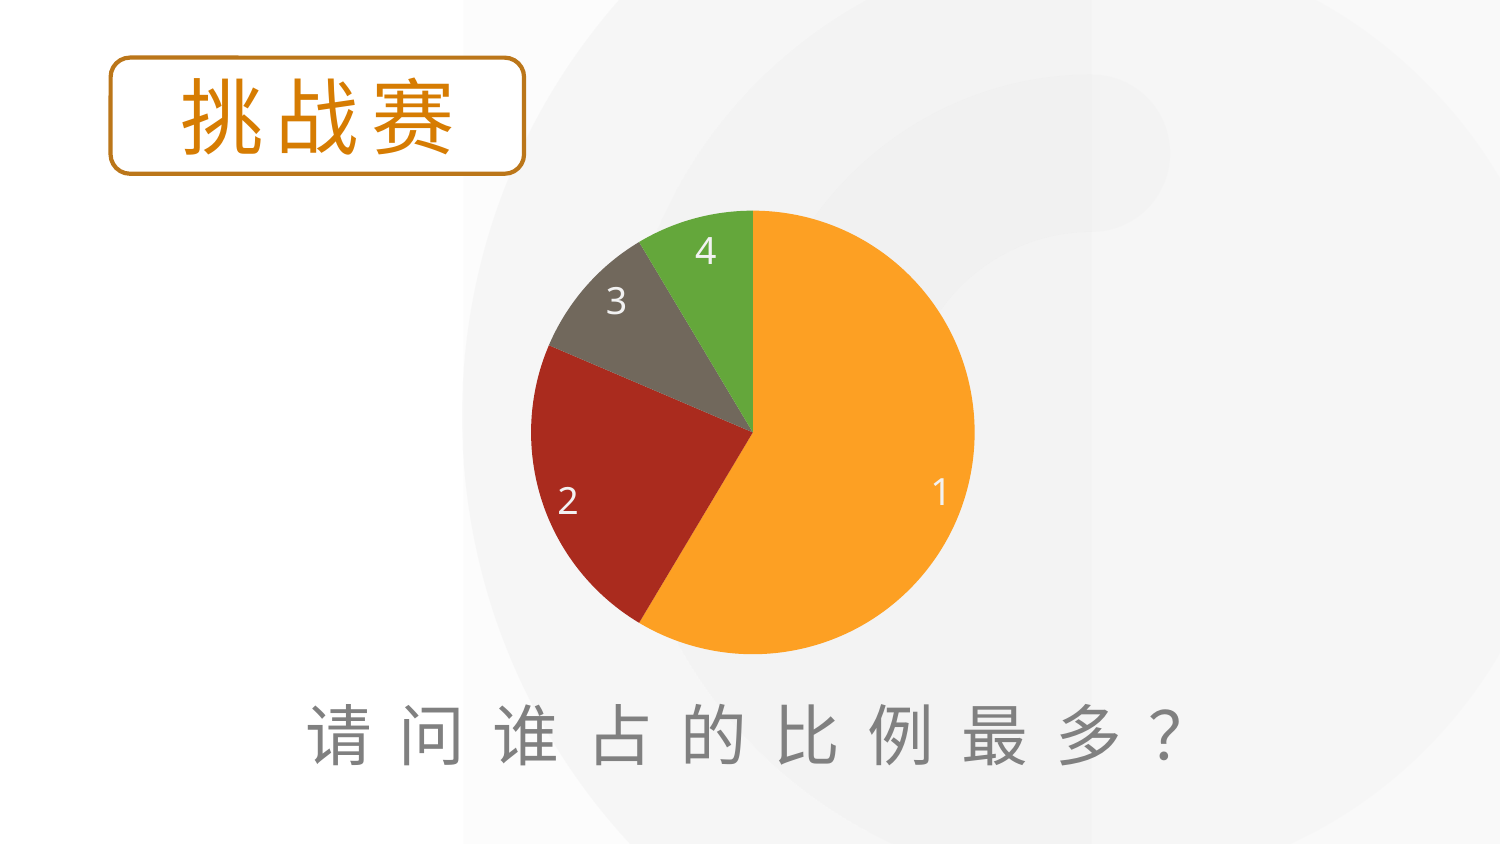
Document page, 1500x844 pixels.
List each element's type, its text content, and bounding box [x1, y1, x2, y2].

chart [324, 179, 1180, 665]
text_box 请问谁占的比例最多？ [289, 686, 456, 781]
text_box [461, 0, 1500, 844]
text_box 挑战赛 [110, 57, 456, 173]
